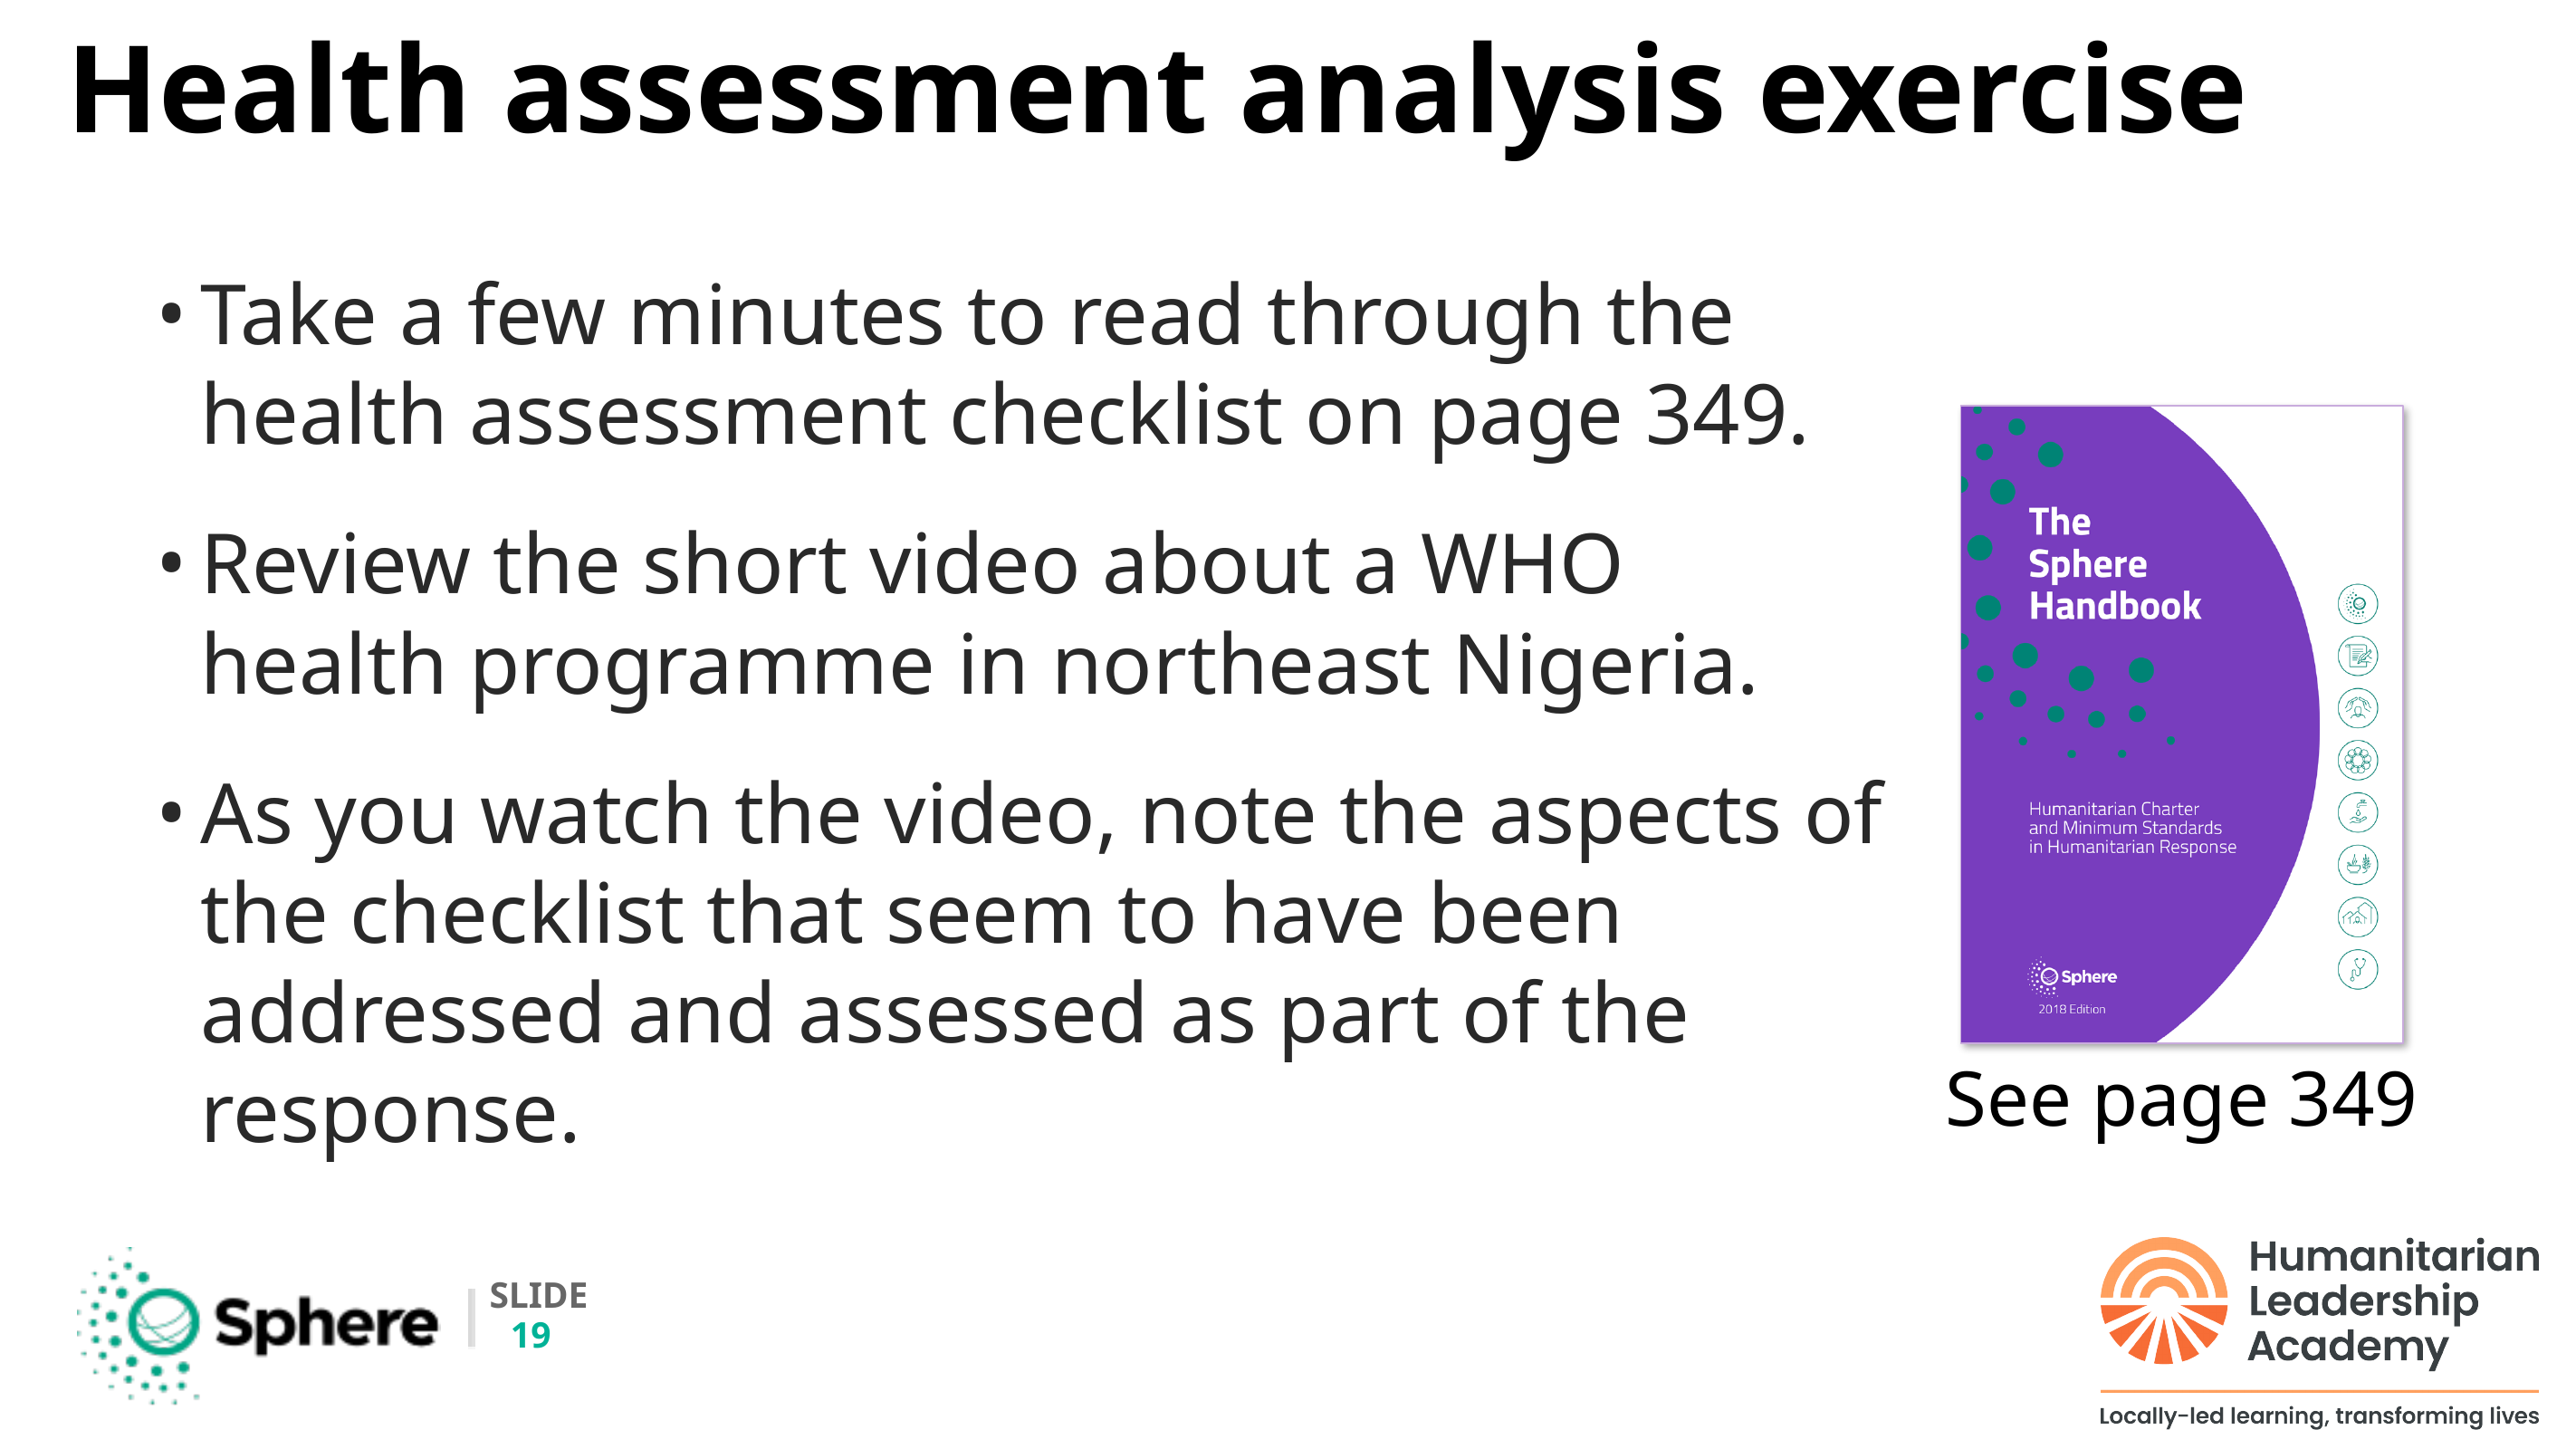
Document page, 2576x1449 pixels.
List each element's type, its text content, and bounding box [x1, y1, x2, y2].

slide_number ‹#› [503, 1305, 562, 1449]
picture [2101, 1237, 2539, 1431]
text_box See page 349 [1895, 1042, 2468, 1149]
title Health assessment analysis exercise [59, 4, 2576, 325]
picture [77, 1247, 441, 1407]
picture [468, 1306, 479, 1349]
picture [1961, 406, 2403, 1043]
list Take a few minutes to read through the health assessment checklist on page 349. Review the short video about a WHO health programme in northeast Nigeria. As you watch the video, note the aspects of the checklist that seem to have been addressed and assessed as part of the response. [148, 254, 1896, 1306]
